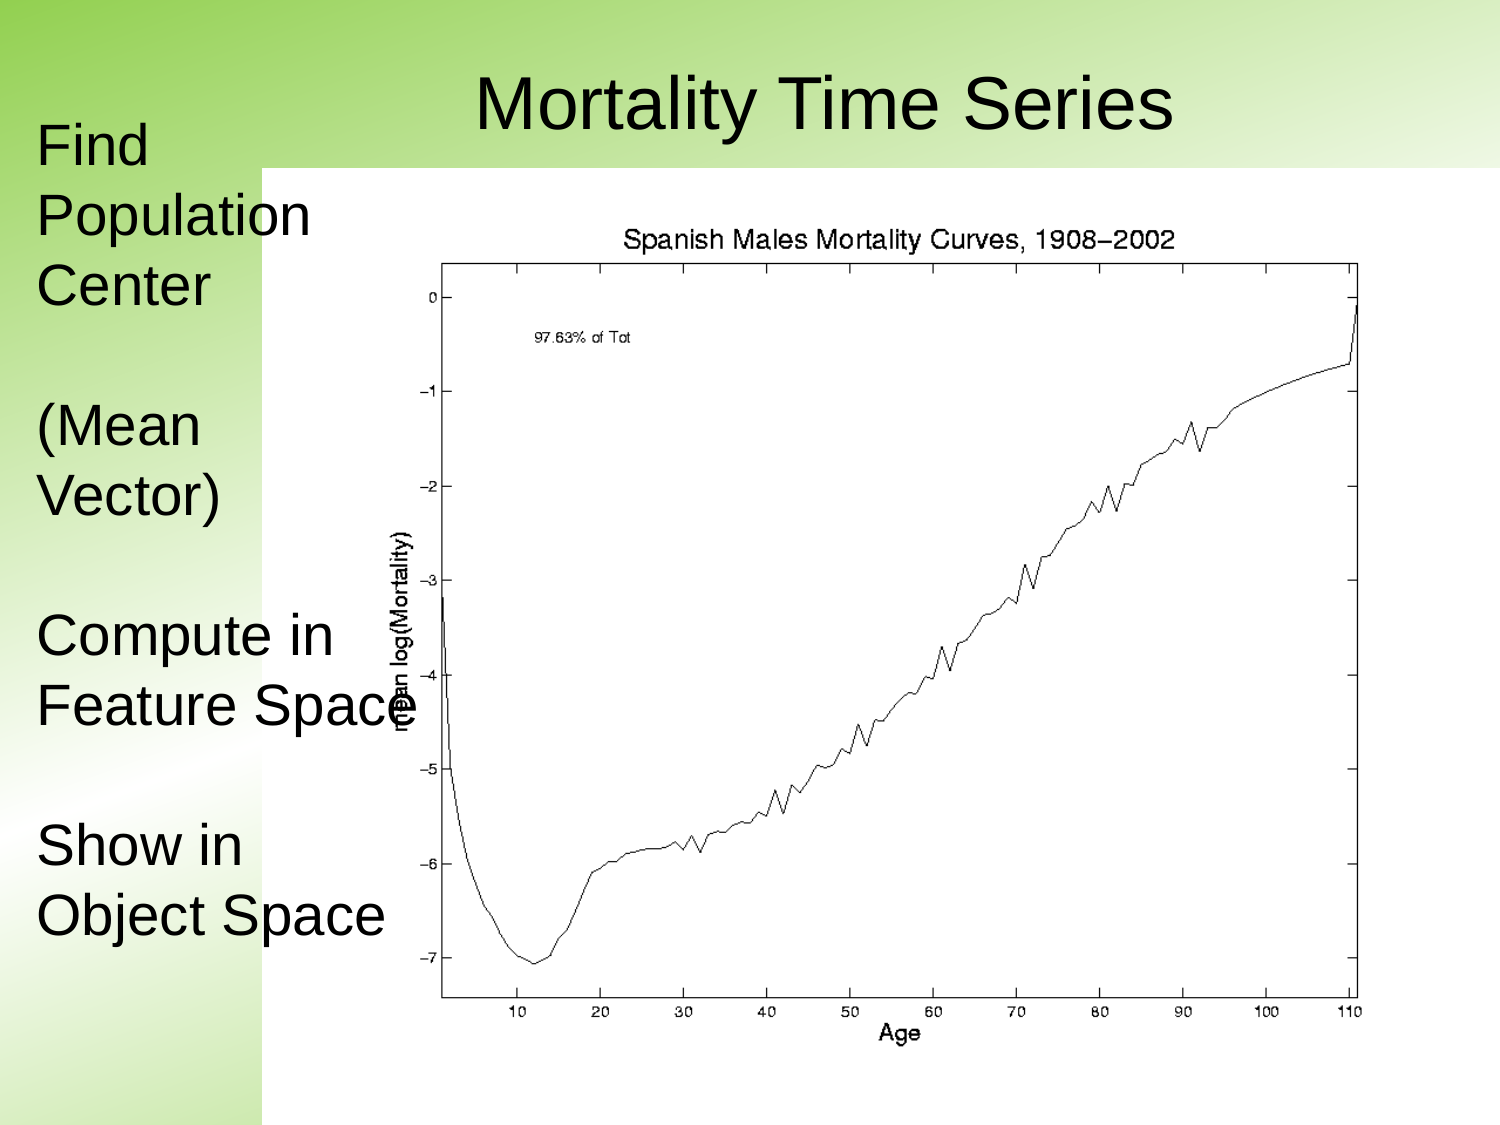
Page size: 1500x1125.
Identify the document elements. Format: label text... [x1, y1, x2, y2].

text_box Find Population Center (Mean Vector) Compute in Feature Space Show in Object Space [21, 99, 435, 1025]
title Mortality Time Series [187, 37, 1463, 163]
picture [261, 168, 1500, 1125]
